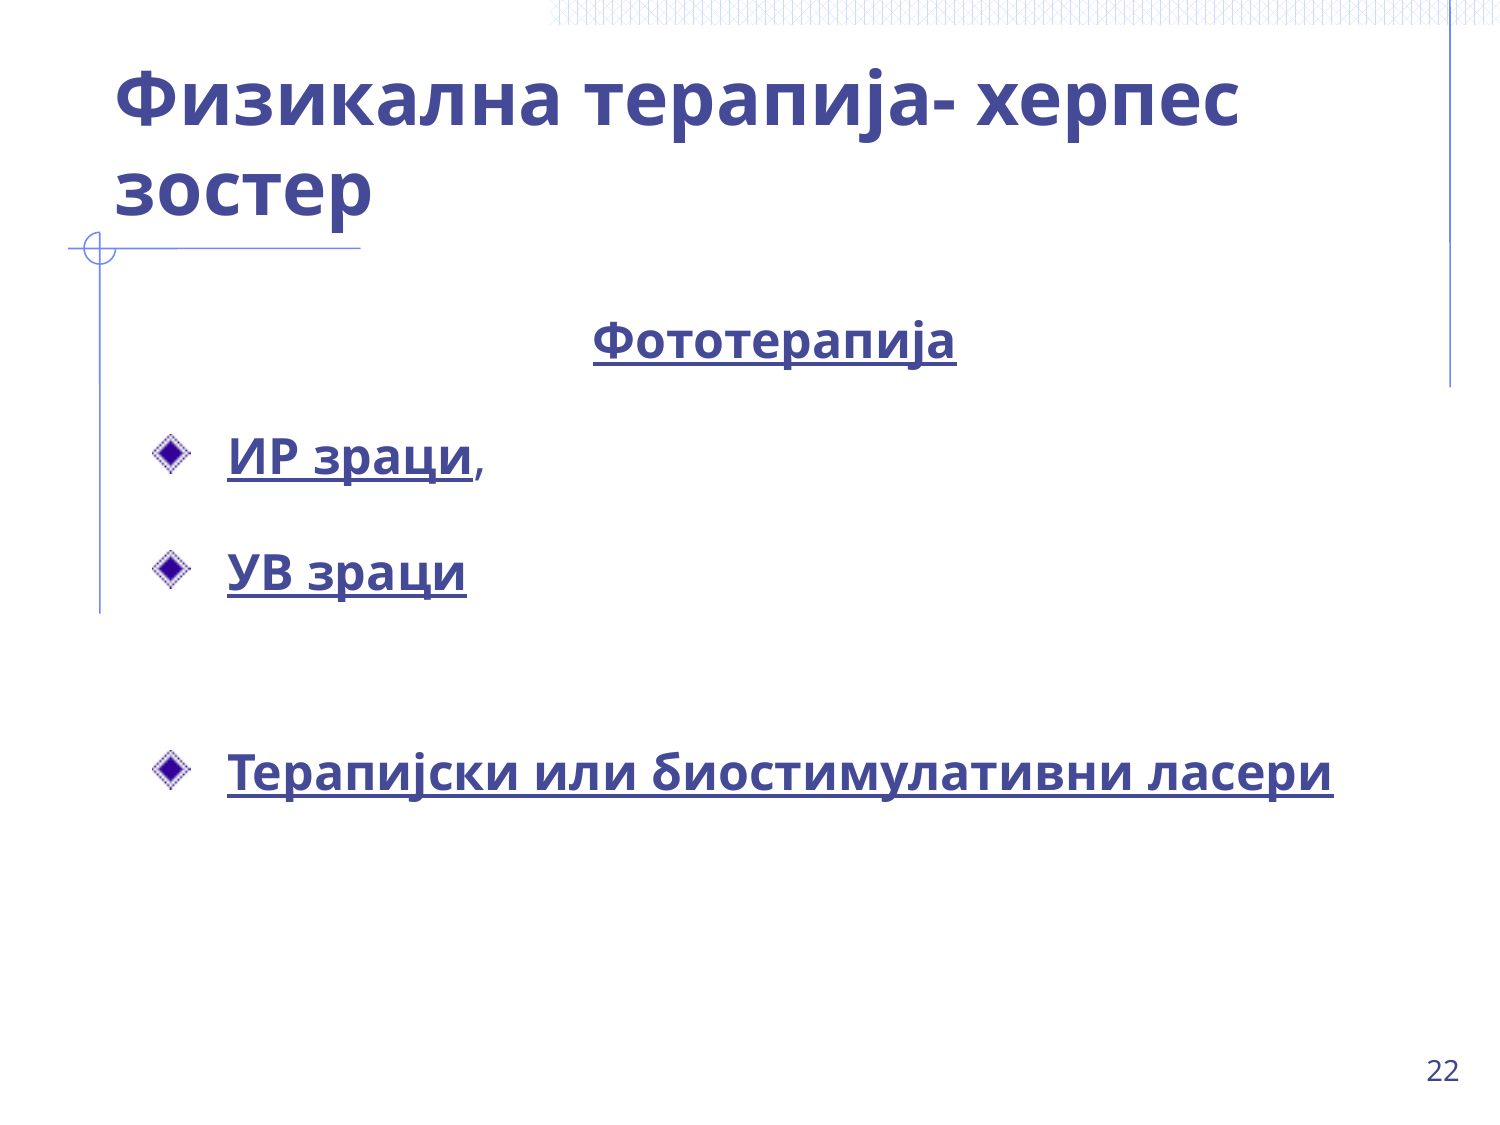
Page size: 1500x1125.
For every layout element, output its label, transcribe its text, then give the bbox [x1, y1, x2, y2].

list Фототерапија ИР зраци, УВ зраци Терапијски или биостимулативни ласери [137, 312, 1413, 988]
picture [152, 434, 191, 474]
slide_number 22 [1162, 1025, 1475, 1100]
title Физикална терапија- херпес зостер [99, 49, 1376, 238]
picture [152, 750, 191, 790]
picture [152, 550, 191, 589]
